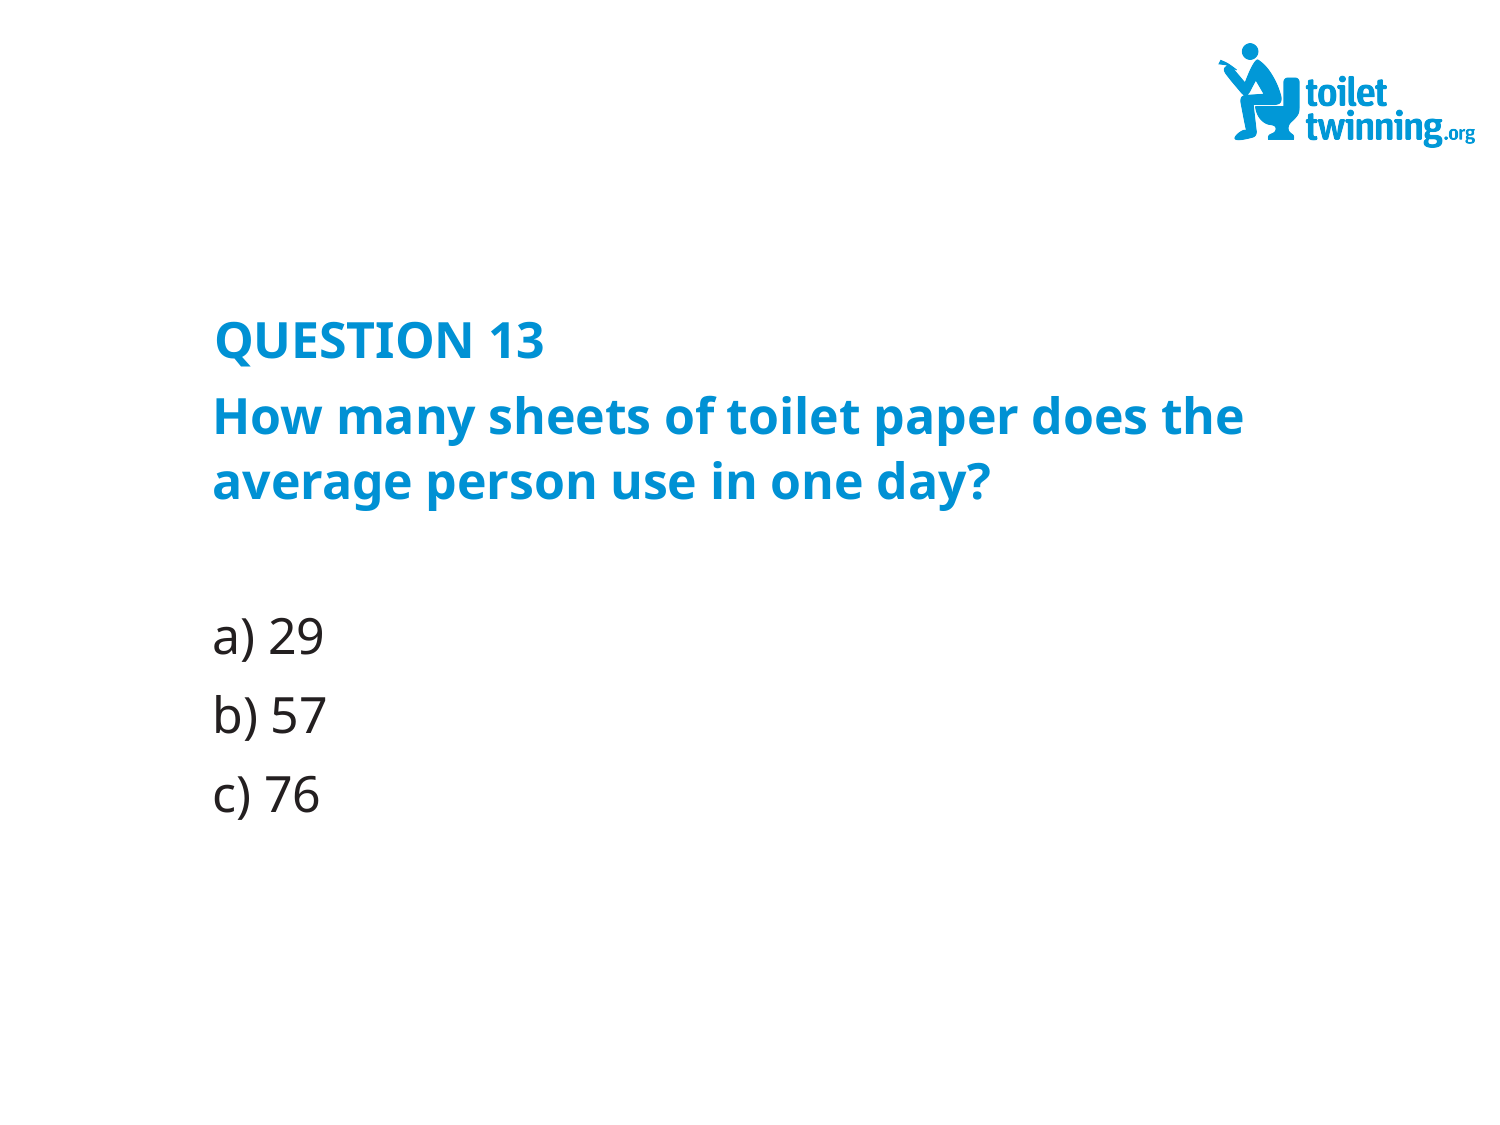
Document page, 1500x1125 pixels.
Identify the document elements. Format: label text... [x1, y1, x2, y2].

picture [1218, 43, 1475, 148]
picture [1250, 84, 1261, 94]
picture [1218, 43, 1254, 80]
text_box QUESTION 13 How many sheets of toilet paper does the average person use in one day? a) 29 b) 57 c) 76 [197, 296, 1431, 831]
